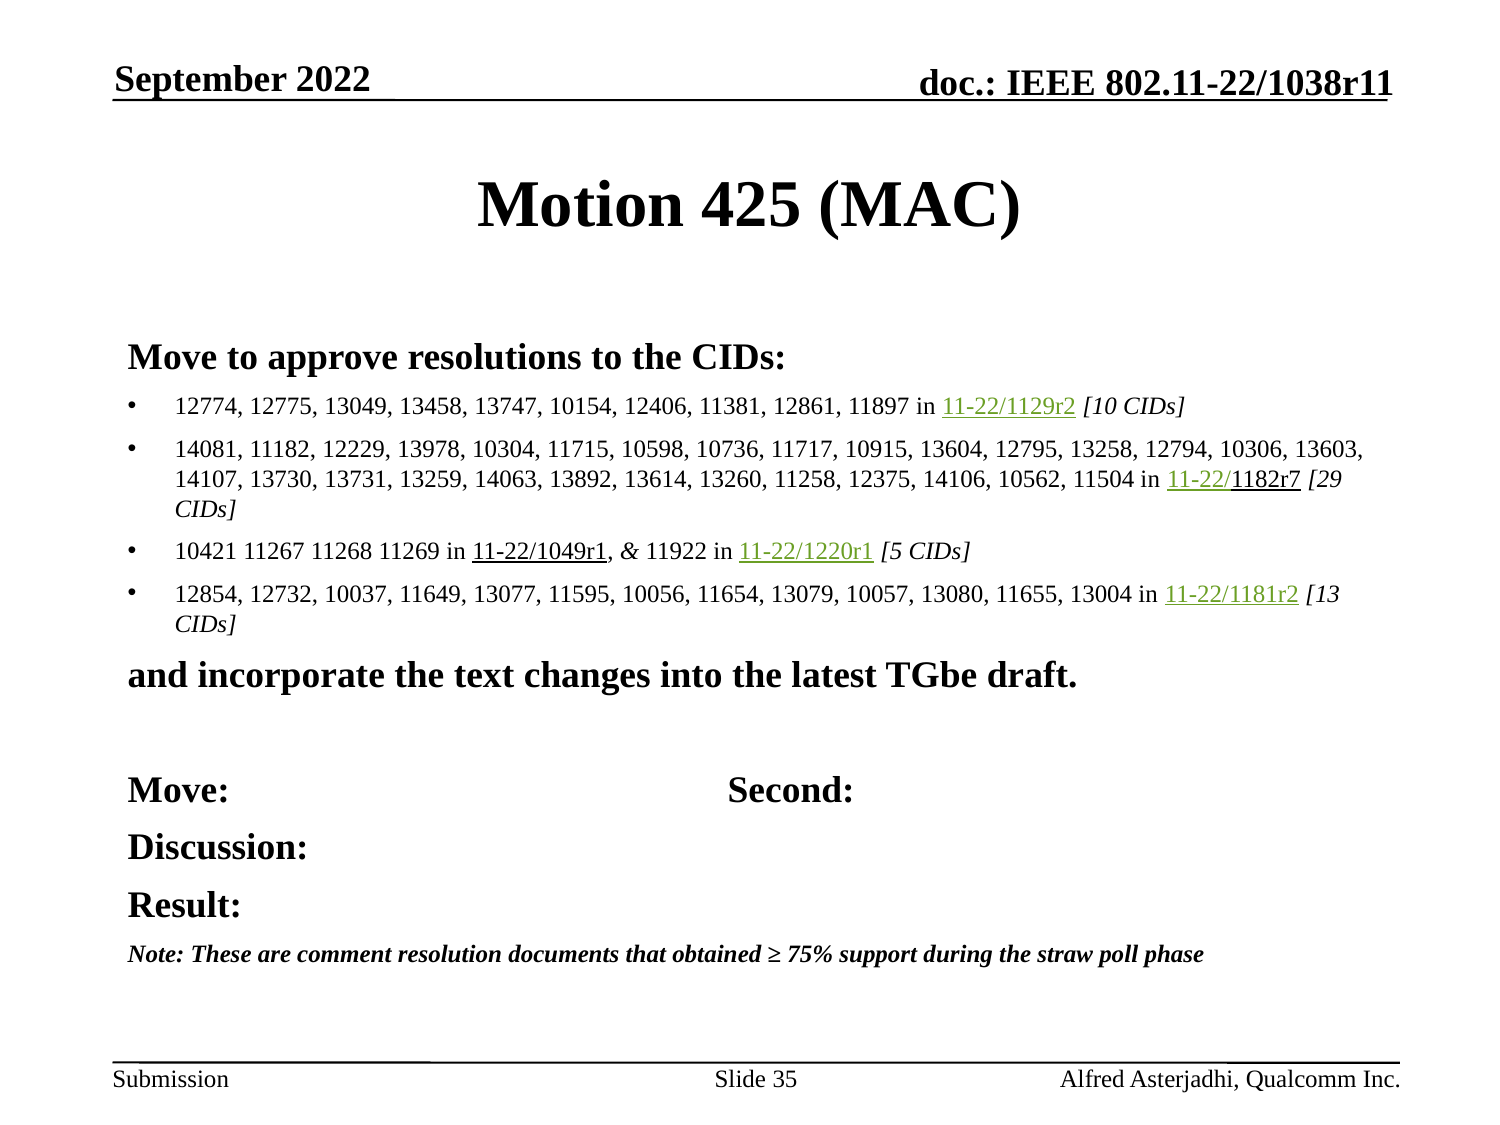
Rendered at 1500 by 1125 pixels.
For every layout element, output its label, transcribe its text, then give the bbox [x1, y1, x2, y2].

list Move to approve resolutions to the CIDs: 12774, 12775, 13049, 13458, 13747, 10154, 12406, 11381, 12861, 11897 in 11-22/1129r2 [10 CIDs] 14081, 11182, 12229, 13978, 10304, 11715, 10598, 10736, 11717, 10915, 13604, 12795, 13258, 12794, 10306, 13603, 14107, 13730, 13731, 13259, 14063, 13892, 13614, 13260, 11258, 12375, 14106, 10562, 11504 in 11-22/1182r7 [29 CIDs] 10421 11267 11268 11269 in 11-22/1049r1, & 11922 in 11-22/1220r1 [5 CIDs] 12854, 12732, 10037, 11649, 13077, 11595, 10056, 11654, 13079, 10057, 13080, 11655, 13004 in 11-22/1181r2 [13 CIDs] and incorporate the text changes into the latest TGbe draft. Move: Second: Discussion: Result: Note: These are comment resolution documents that obtained ≥ 75% support during the straw poll phase [112, 324, 1388, 1063]
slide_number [114, 54, 423, 100]
footer Alfred Asterjadhi, Qualcomm Inc. [878, 1061, 1402, 1093]
slide_number Slide 35 [712, 1061, 800, 1123]
title Motion 425 (MAC) [112, 112, 1388, 288]
